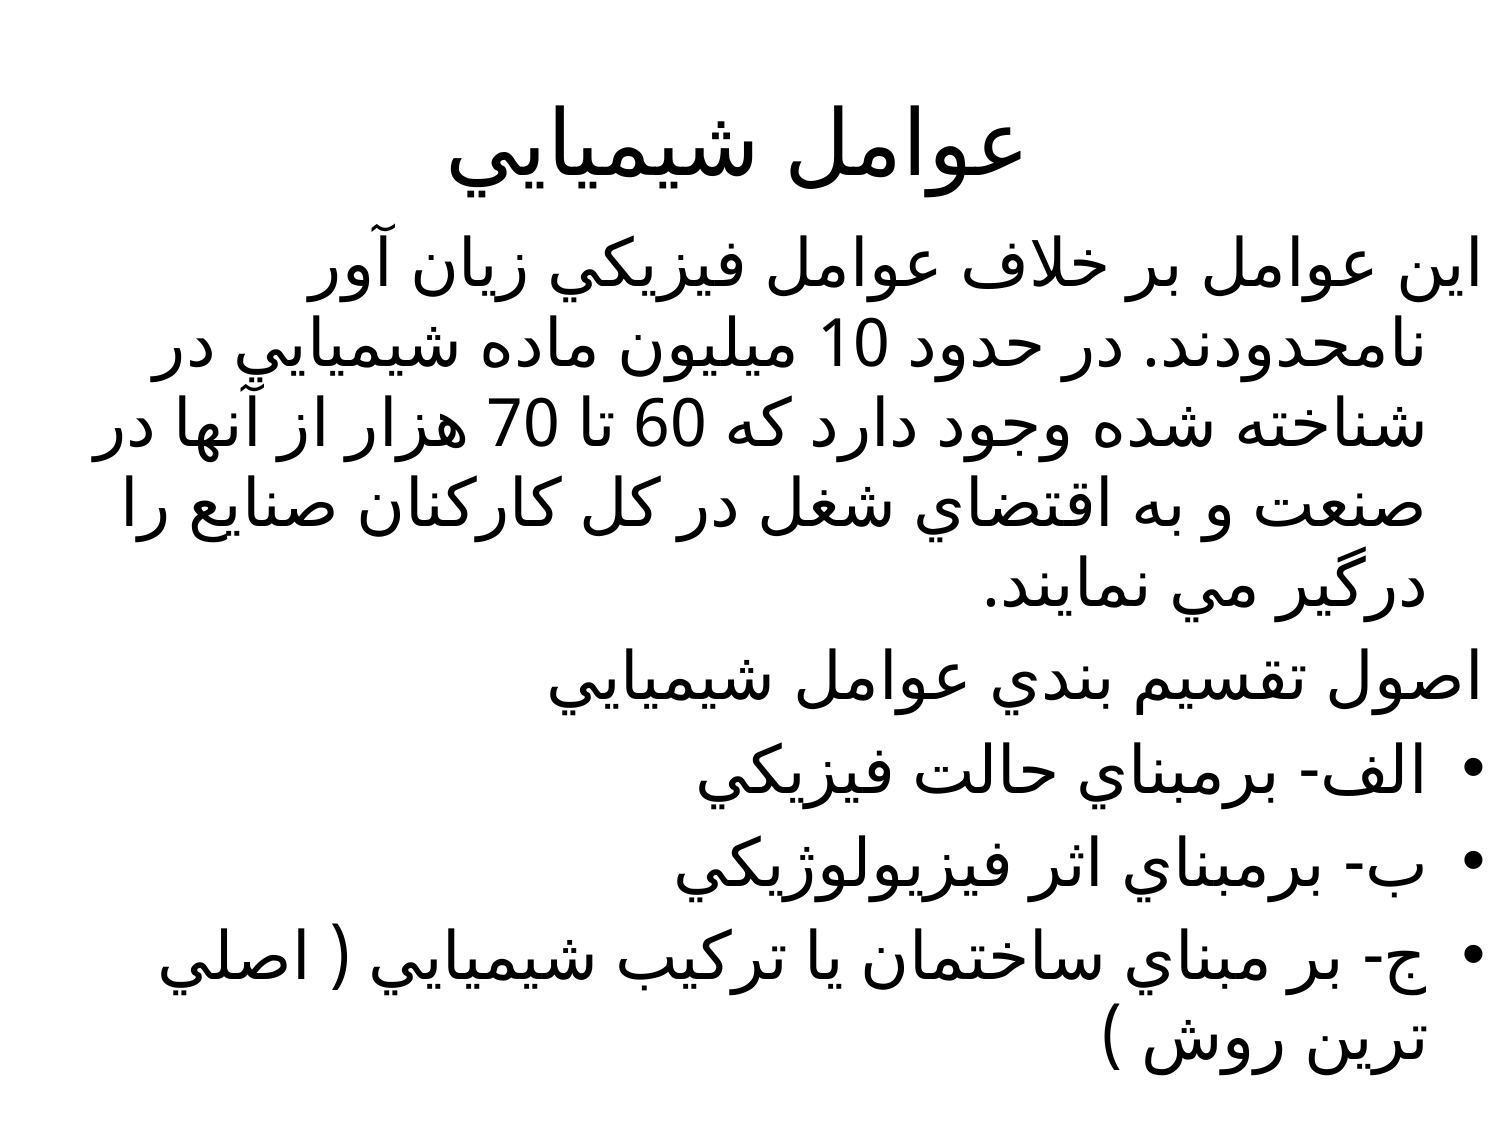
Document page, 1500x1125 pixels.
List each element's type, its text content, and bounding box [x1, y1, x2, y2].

title عوامل شيميايي [75, 45, 1425, 212]
list اين عوامل بر خلاف عوامل فيزيكي زيان آور نامحدودند. در حدود 10 ميليون ماده شيميايي در شناخته شده وجود دارد كه 60 تا 70 هزار از آنها در صنعت و به اقتضاي شغل در كل كاركنان صنايع را درگير مي نمايند. اصول تقسيم بندي عوامل شيميايي الف- برمبناي حالت فيزيكي ب- برمبناي اثر فيزيولوژيكي ج- بر مبناي ساختمان يا تركيب شيميايي ( اصلي ترين روش ) [75, 212, 1500, 1006]
